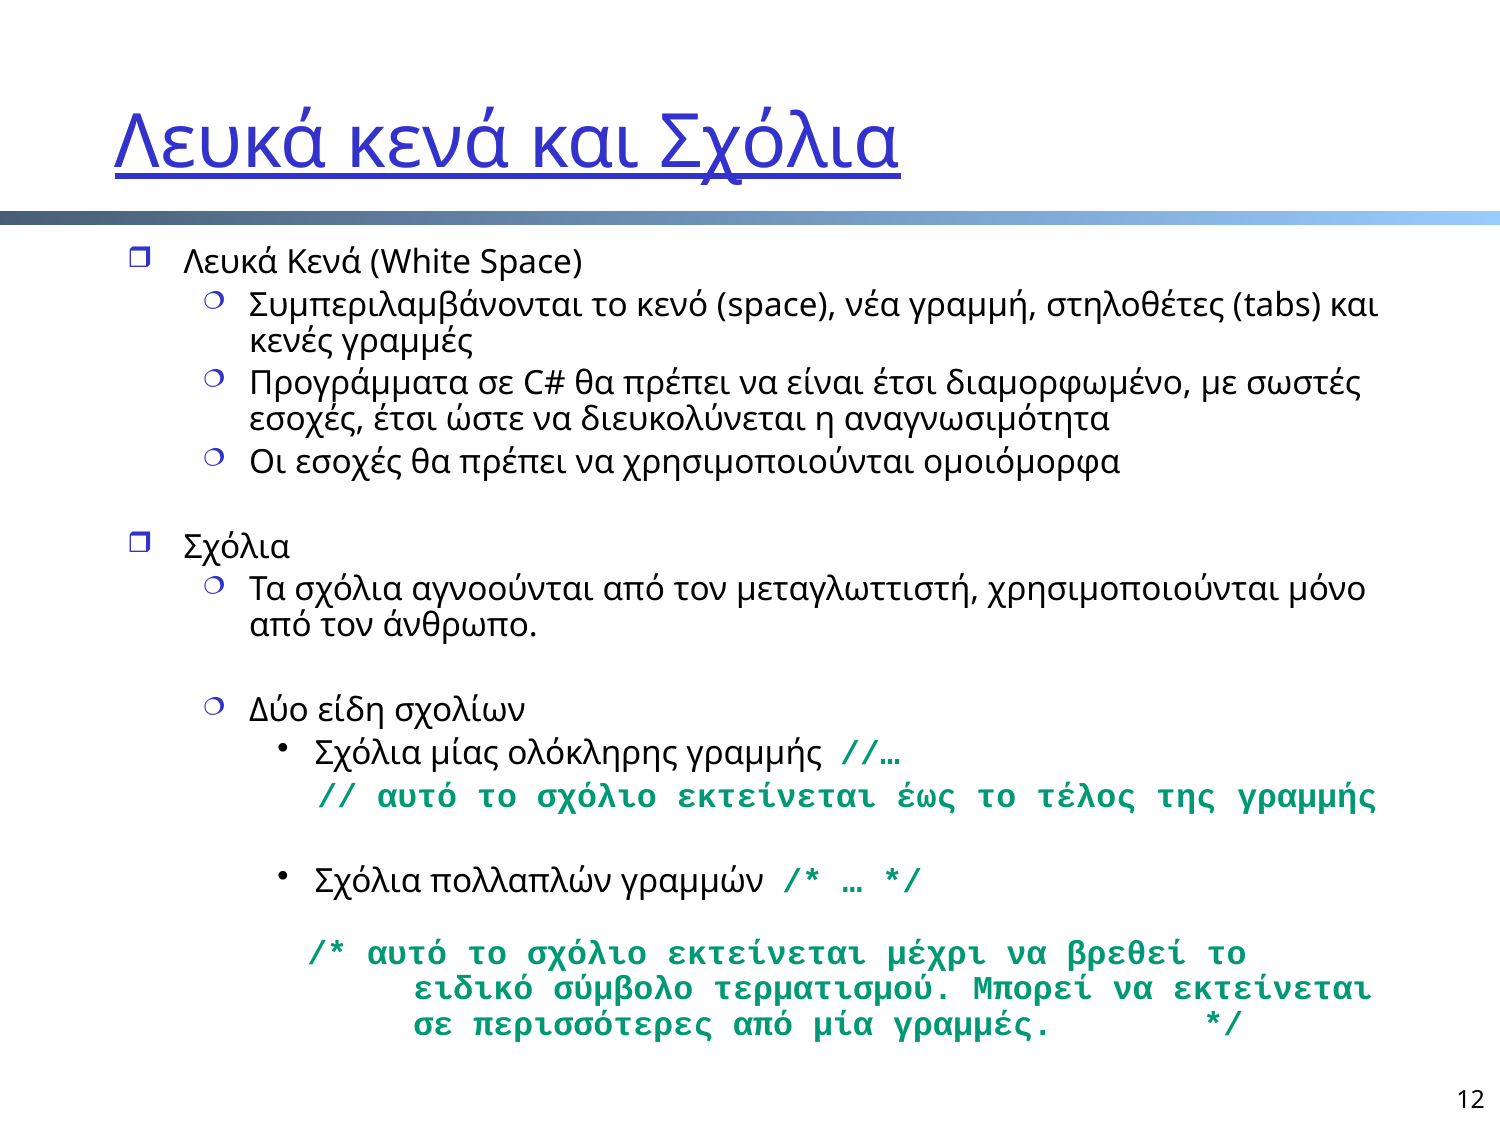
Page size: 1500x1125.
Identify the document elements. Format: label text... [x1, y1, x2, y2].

text_box Λευκά κενά και Σχόλια [99, 50, 1375, 225]
slide_number 12 [1150, 1049, 1500, 1125]
text_box Λευκά Κενά (White Space) Συμπεριλαμβάνονται το κενό (space), νέα γραμμή, στηλοθέτες (tabs) και κενές γραμμές Προγράμματα σε C# θα πρέπει να είναι έτσι διαμορφωμένο, με σωστές εσοχές, έτσι ώστε να διευκολύνεται η αναγνωσιμότητα Οι εσοχές θα πρέπει να χρησιμοποιούνται ομοιόμορφα Σχόλια Τα σχόλια αγνοούνται από τον μεταγλωττιστή, χρησιμοποιούνται μόνο από τον άνθρωπο. Δύο είδη σχολίων Σχόλια μίας ολόκληρης γραμμής //… // αυτό το σχόλιο εκτείνεται έως το τέλος της γραμμής Σχόλια πολλαπλών γραμμών /* … */ /* αυτό το σχόλιο εκτείνεται μέχρι να βρεθεί το ειδικό σύμβολο τερματισμού. Μπορεί να εκτείνεται σε περισσότερες από μία γραμμές. */ [112, 237, 1425, 1100]
